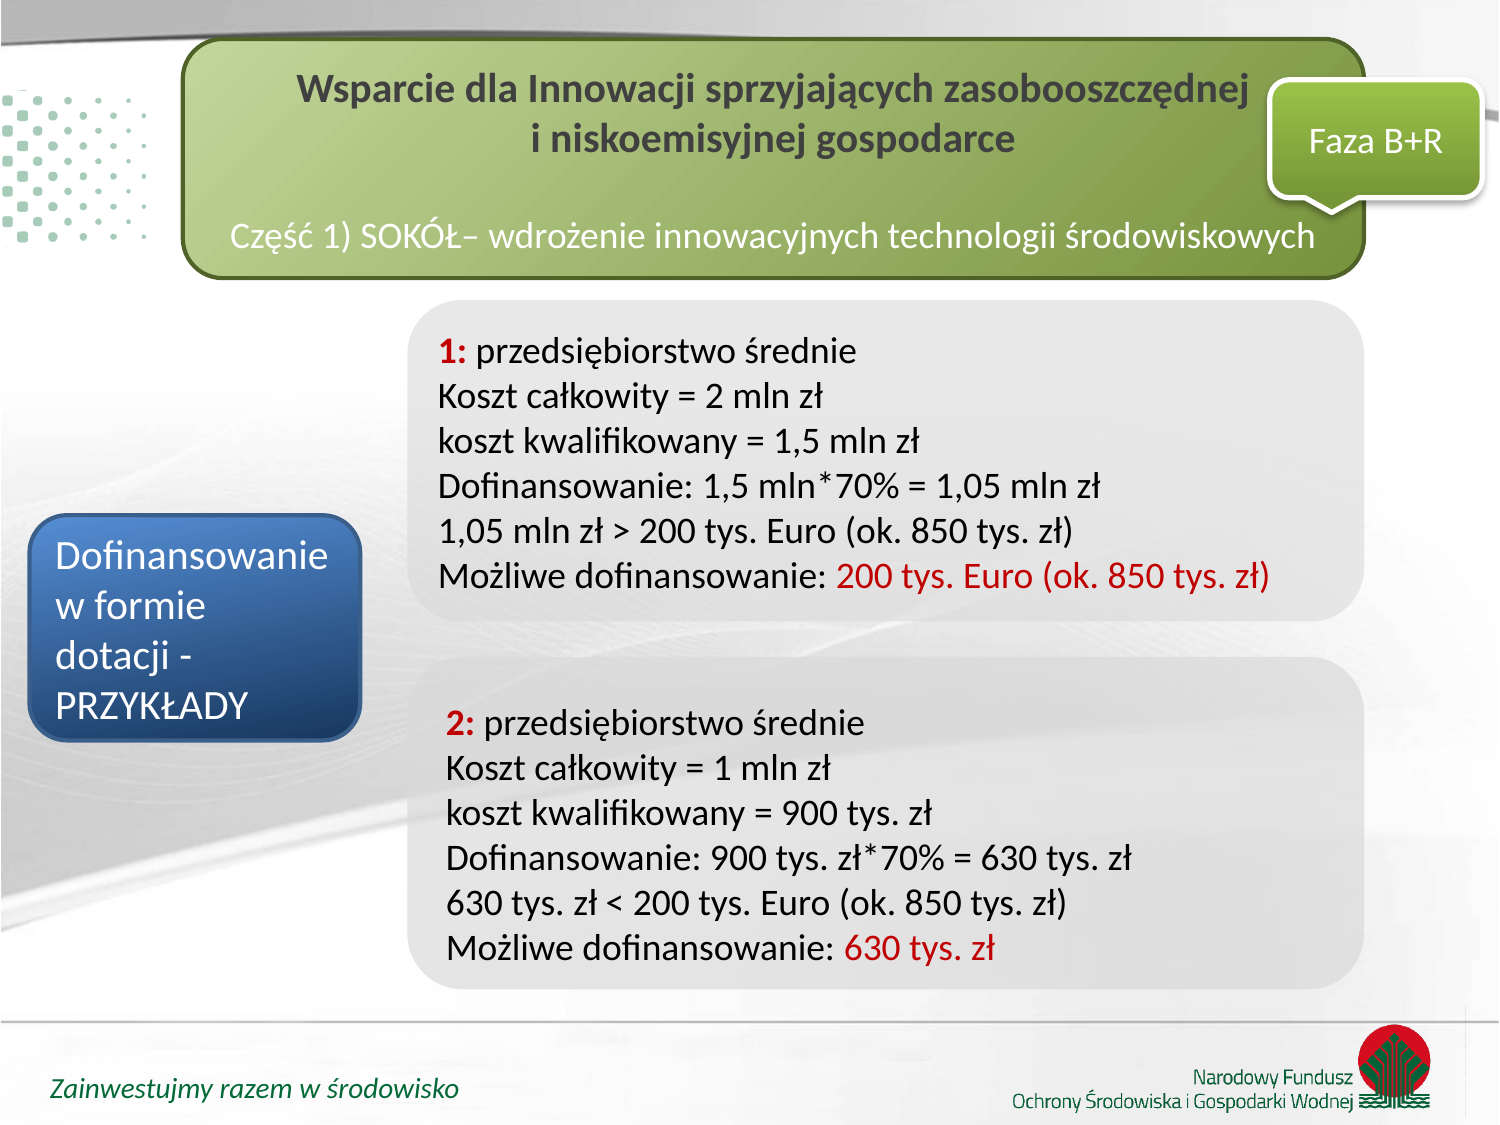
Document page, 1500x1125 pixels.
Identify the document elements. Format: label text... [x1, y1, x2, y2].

picture [0, 0, 1499, 1125]
text_box [405, 654, 1367, 992]
text_box Wsparcie dla Innowacji sprzyjających zasobooszczędnej i niskoemisyjnej gospodarce Część 1) SOKÓŁ– wdrożenie innowacyjnych technologii środowiskowych [180, 36, 1367, 281]
text_box 2: przedsiębiorstwo średnie Koszt całkowity = 1 mln zł koszt kwalifikowany = 900 tys. zł Dofinansowanie: 900 tys. zł*70% = 630 tys. zł 630 tys. zł < 200 tys. Euro (ok. 850 tys. zł) Możliwe dofinansowanie: 630 tys. zł [430, 690, 1181, 976]
text_box Faza B+R [1269, 79, 1483, 213]
text_box Dofinansowanie w formie dotacji - PRZYKŁADY [27, 513, 363, 743]
text_box 1: przedsiębiorstwo średnie Koszt całkowity = 2 mln zł koszt kwalifikowany = 1,5 mln zł Dofinansowanie: 1,5 mln*70% = 1,05 mln zł 1,05 mln zł > 200 tys. Euro (ok. 850 tys. zł) Możliwe dofinansowanie: 200 tys. Euro (ok. 850 tys. zł) [405, 298, 1367, 624]
